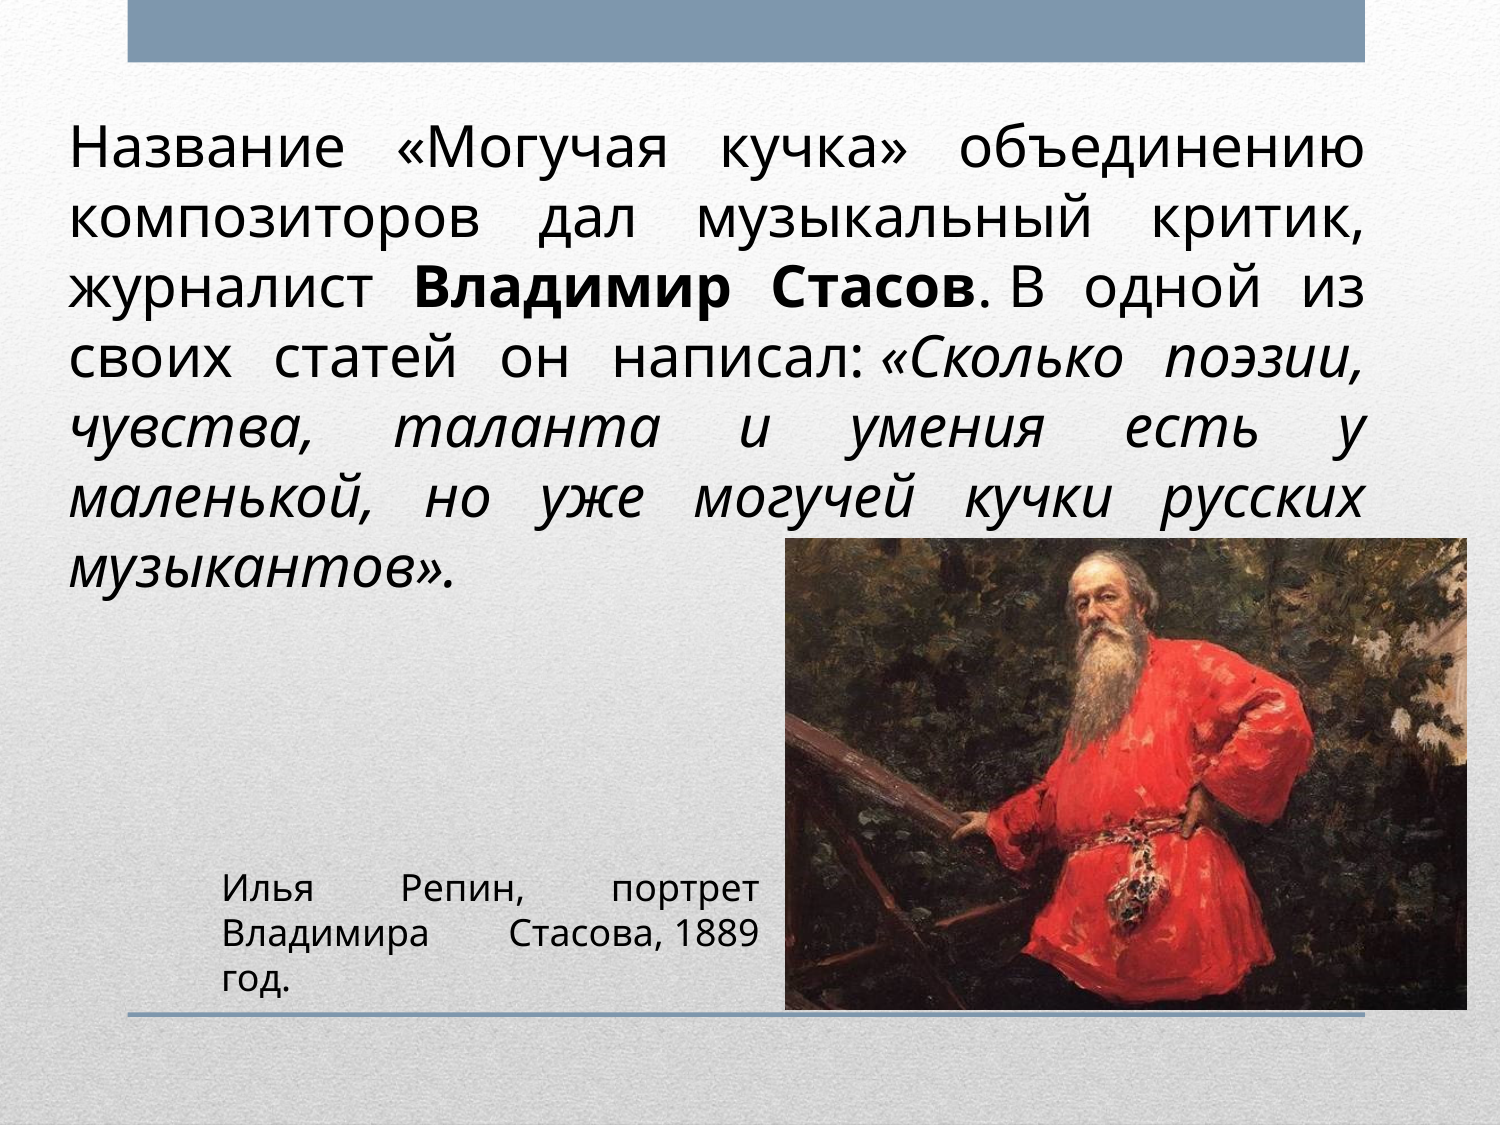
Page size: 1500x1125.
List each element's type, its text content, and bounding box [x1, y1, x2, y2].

text_box Название «Могучая кучка» объединению композиторов дал музыкальный критик, журналист Владимир Стасов. В одной из своих статей он написал: «Сколько поэзии, чувства, таланта и умения есть у маленькой, но уже могучей кучки русских музыкантов». [31, 101, 1382, 597]
picture [784, 538, 1467, 1011]
text_box Илья Репин, портрет Владимира Стасова, 1889 год. [183, 856, 775, 1007]
